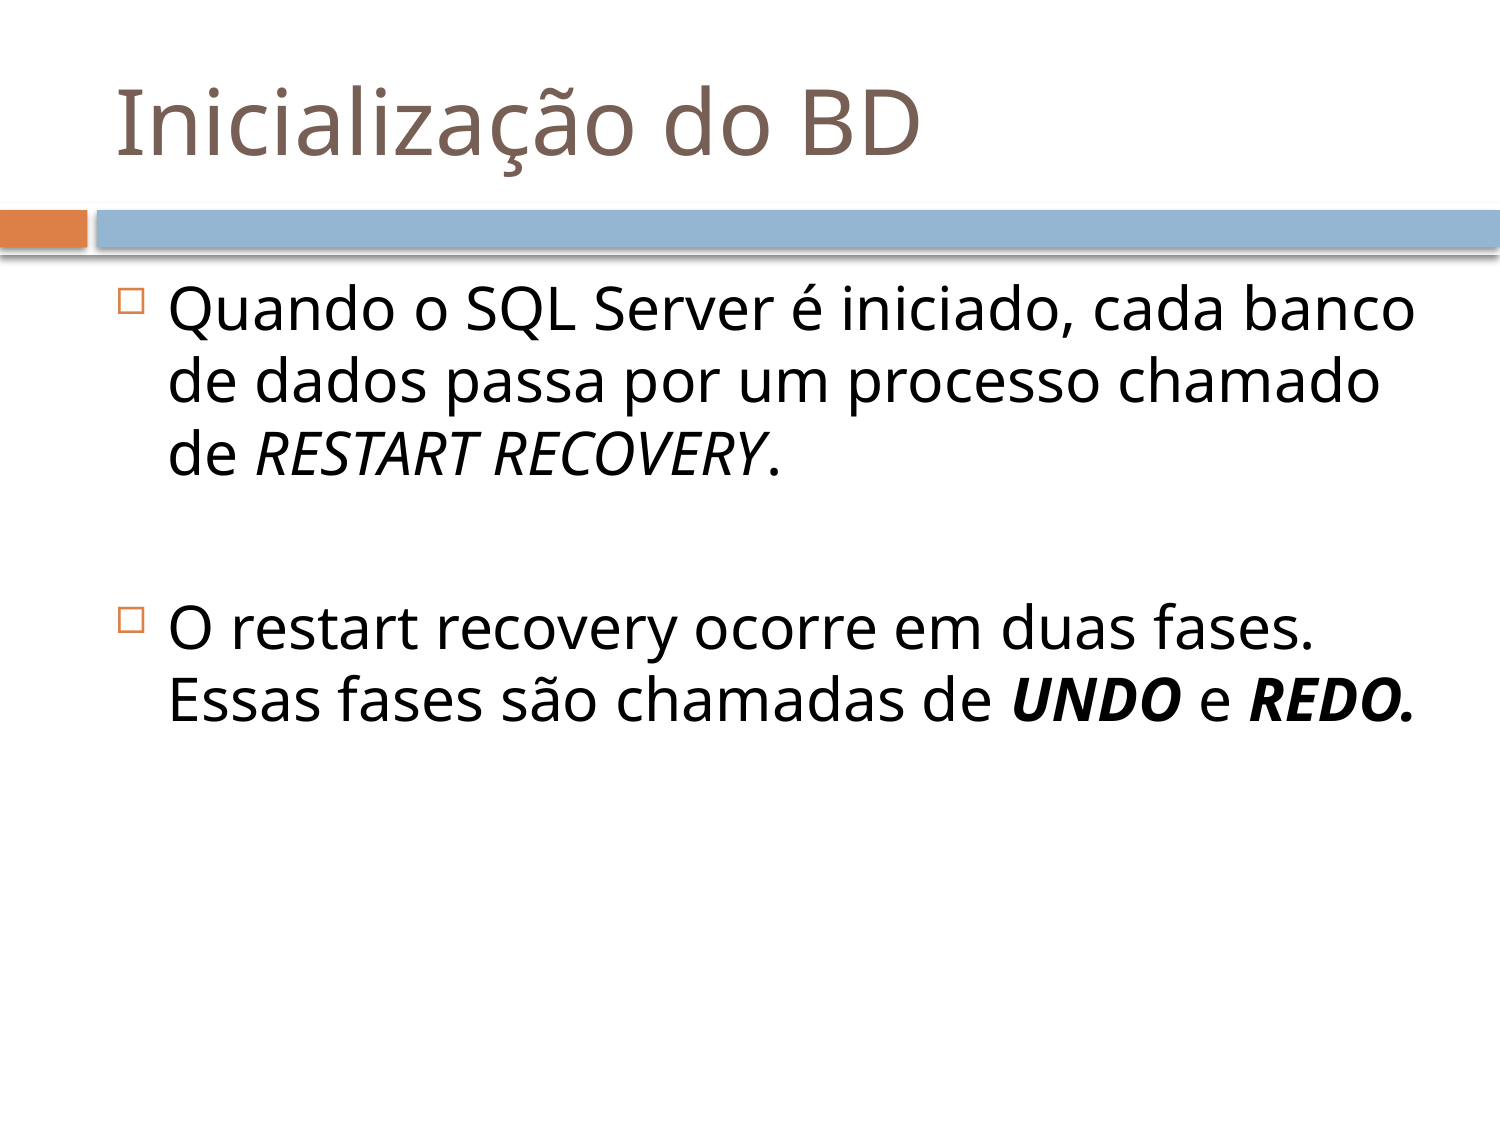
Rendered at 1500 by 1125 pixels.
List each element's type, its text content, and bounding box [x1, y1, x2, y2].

list Quando o SQL Server é iniciado, cada banco de dados passa por um processo chamado de RESTART RECOVERY. O restart recovery ocorre em duas fases. Essas fases são chamadas de UNDO e REDO. [100, 262, 1438, 1000]
title Inicialização do BD [100, 37, 1438, 200]
